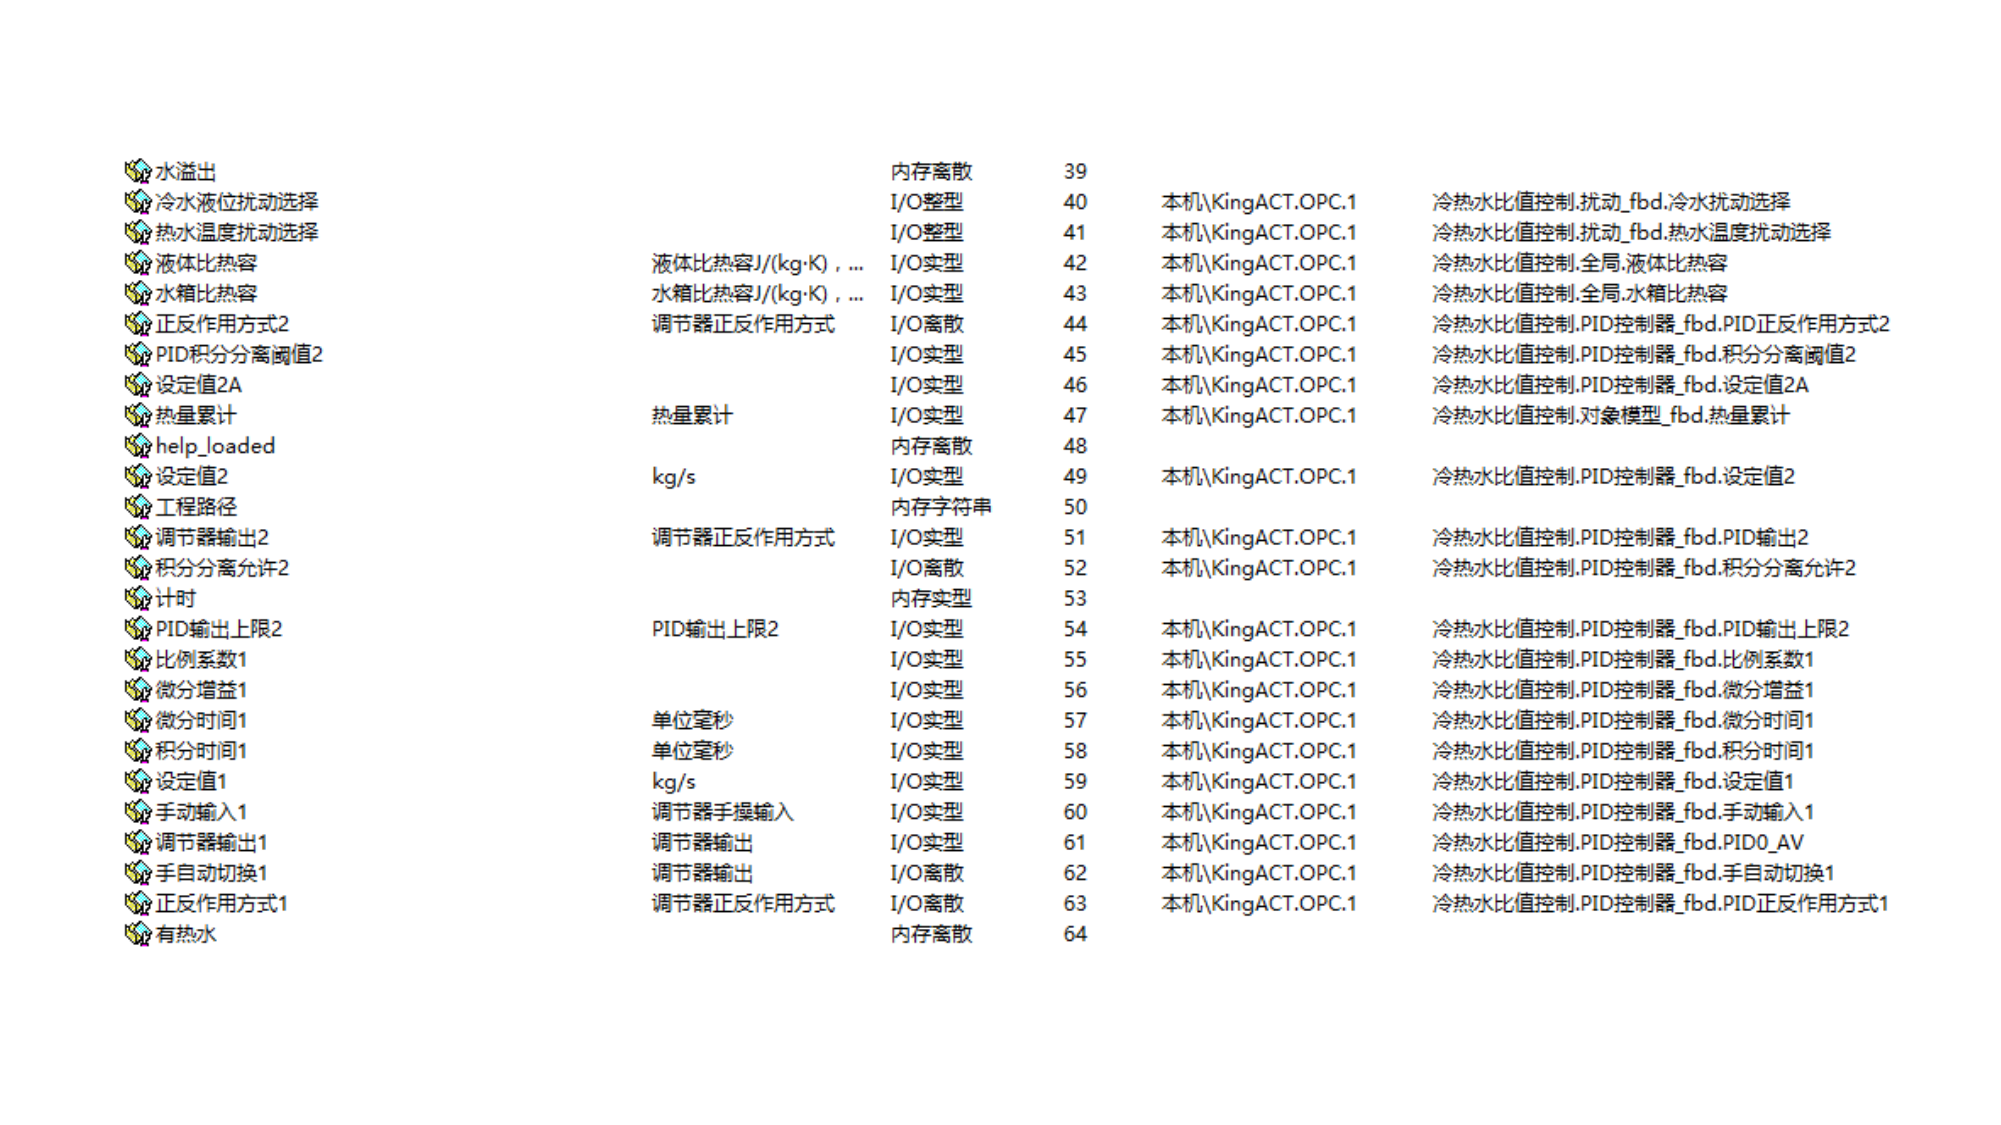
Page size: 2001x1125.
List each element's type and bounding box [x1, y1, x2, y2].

picture [122, 157, 1899, 950]
